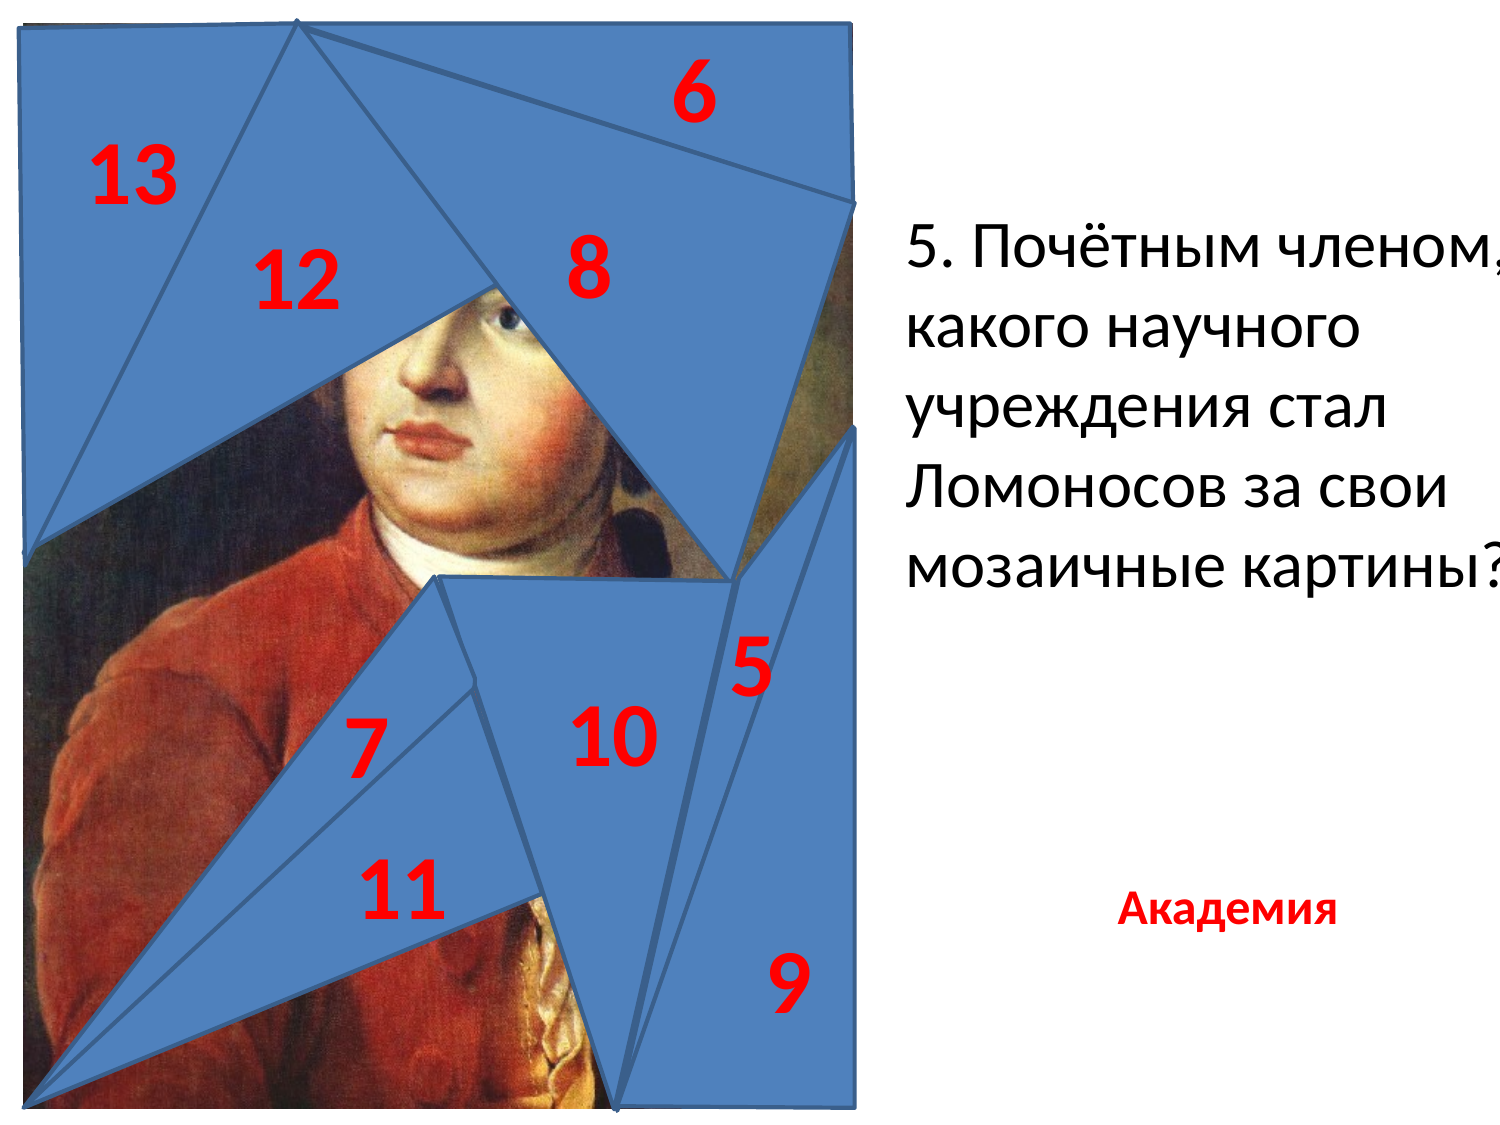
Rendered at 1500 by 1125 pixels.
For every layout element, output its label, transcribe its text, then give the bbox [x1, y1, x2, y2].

text_box Академия [1102, 867, 1354, 942]
text_box 5. Почётным членом, какого научного учреждения стал Ломоносов за свои мозаичные картины? [890, 199, 1500, 762]
picture [23, 23, 853, 1110]
